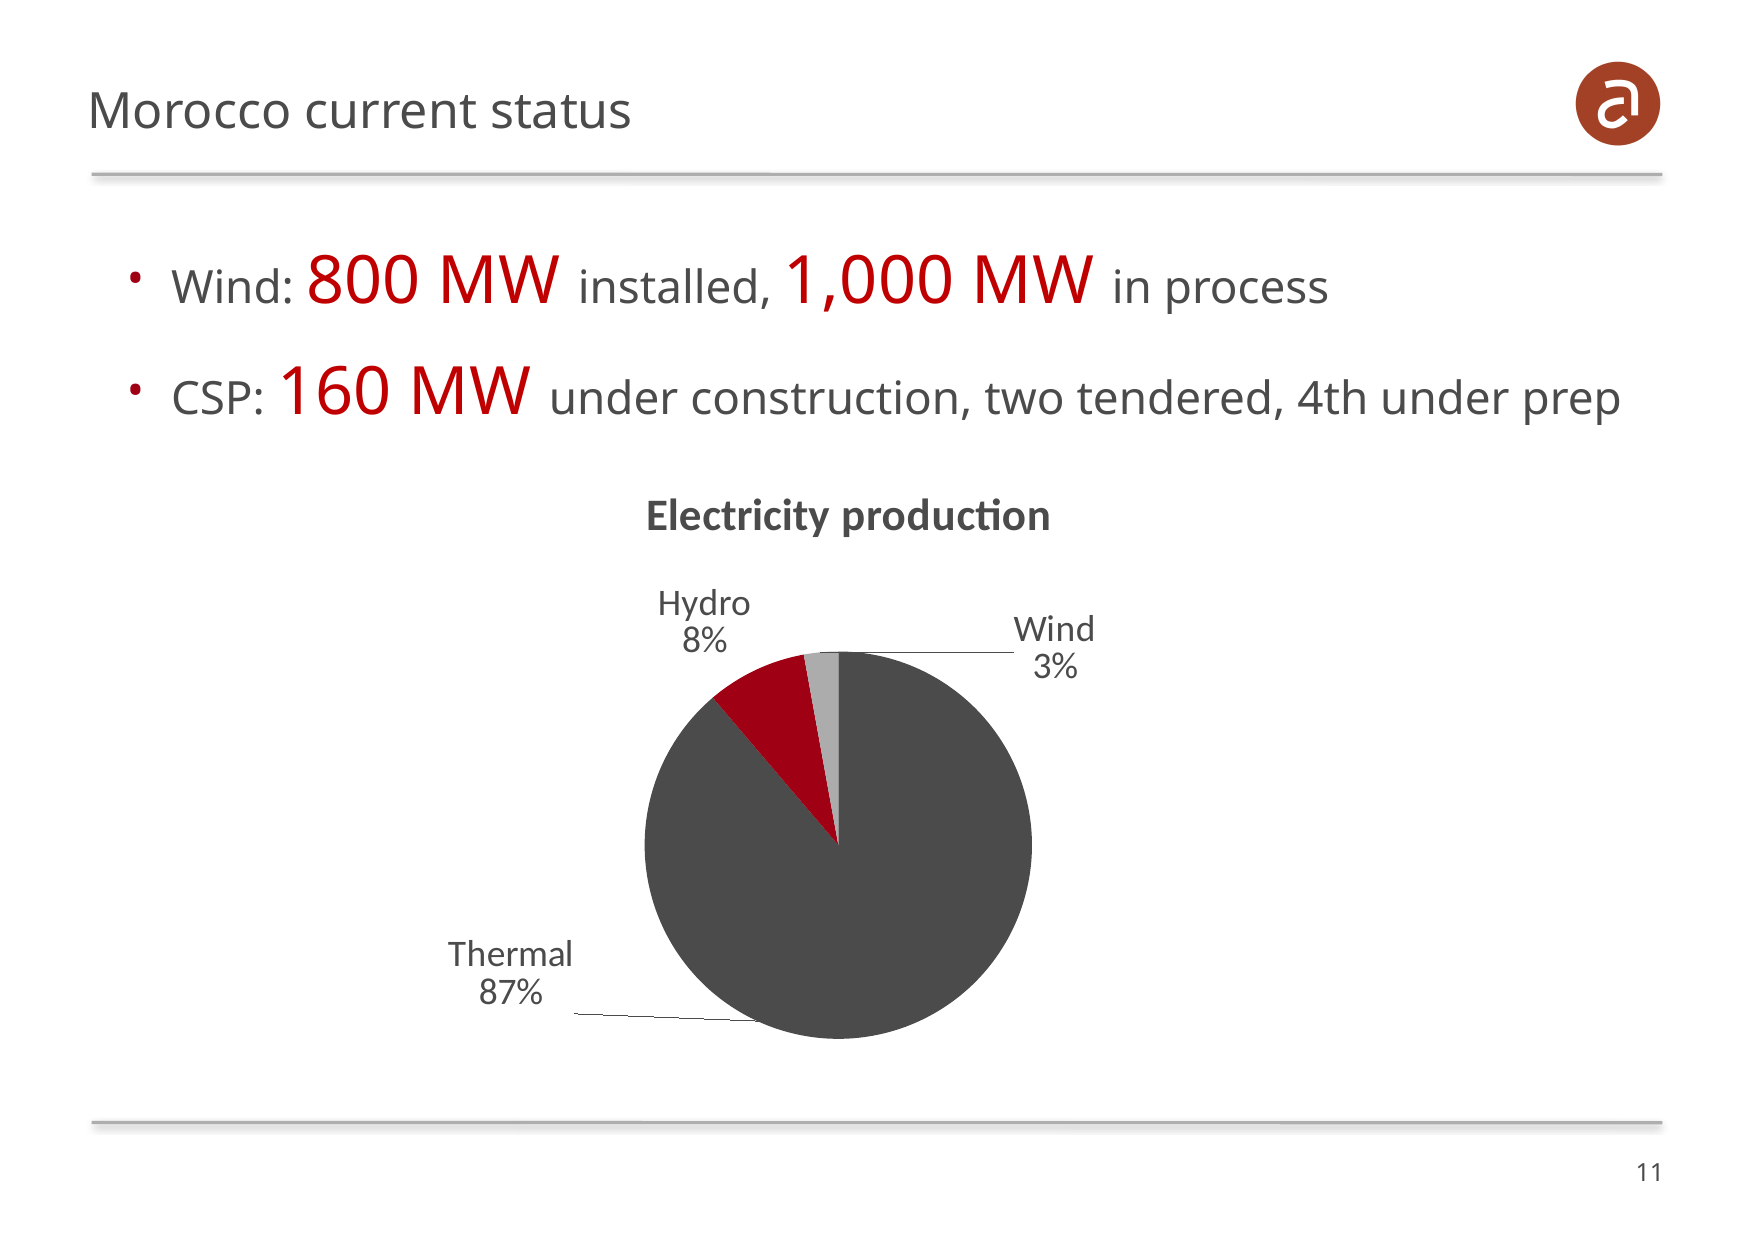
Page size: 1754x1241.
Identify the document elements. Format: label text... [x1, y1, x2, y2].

chart [348, 460, 1350, 1129]
list Wind: 800 MW installed, 1,000 MW in process CSP: 160 MW under construction, two tendered, 4th under prep [126, 237, 1663, 1067]
title Morocco current status [87, 78, 1553, 161]
picture [1573, 57, 1663, 150]
